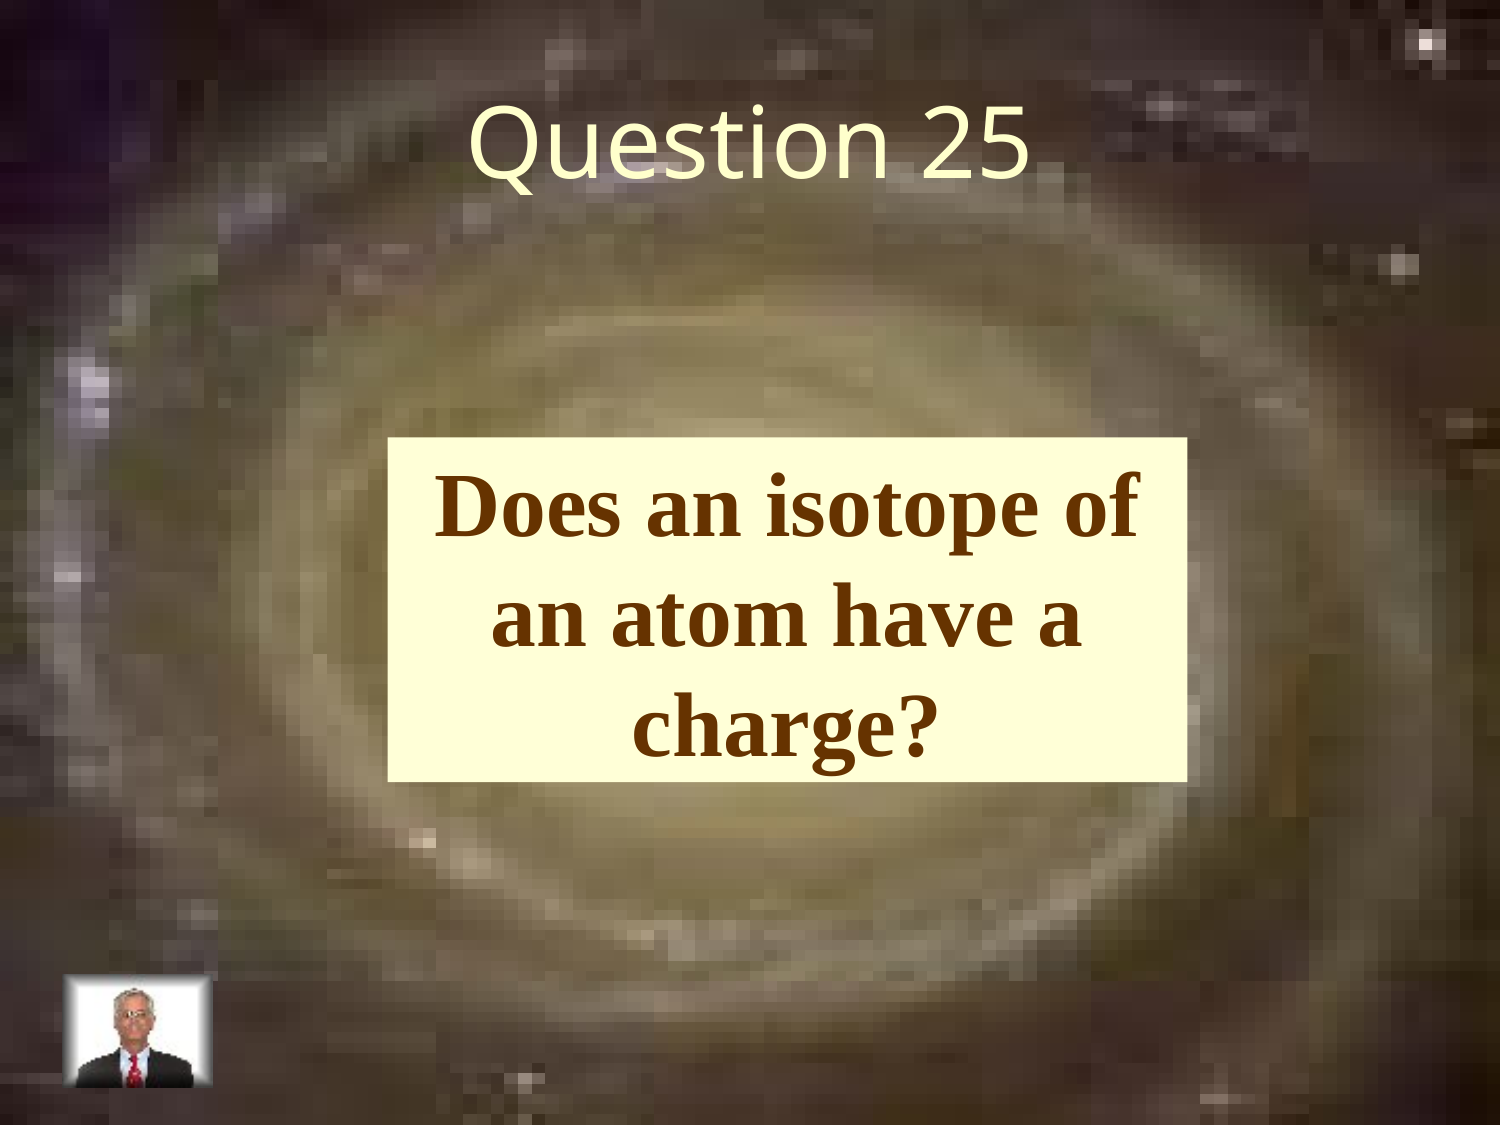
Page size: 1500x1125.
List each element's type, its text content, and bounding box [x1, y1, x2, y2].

text_box Does an isotope of an atom have a charge? [387, 437, 1188, 783]
title Question 25 [74, 44, 1426, 233]
picture [0, 0, 1500, 1125]
